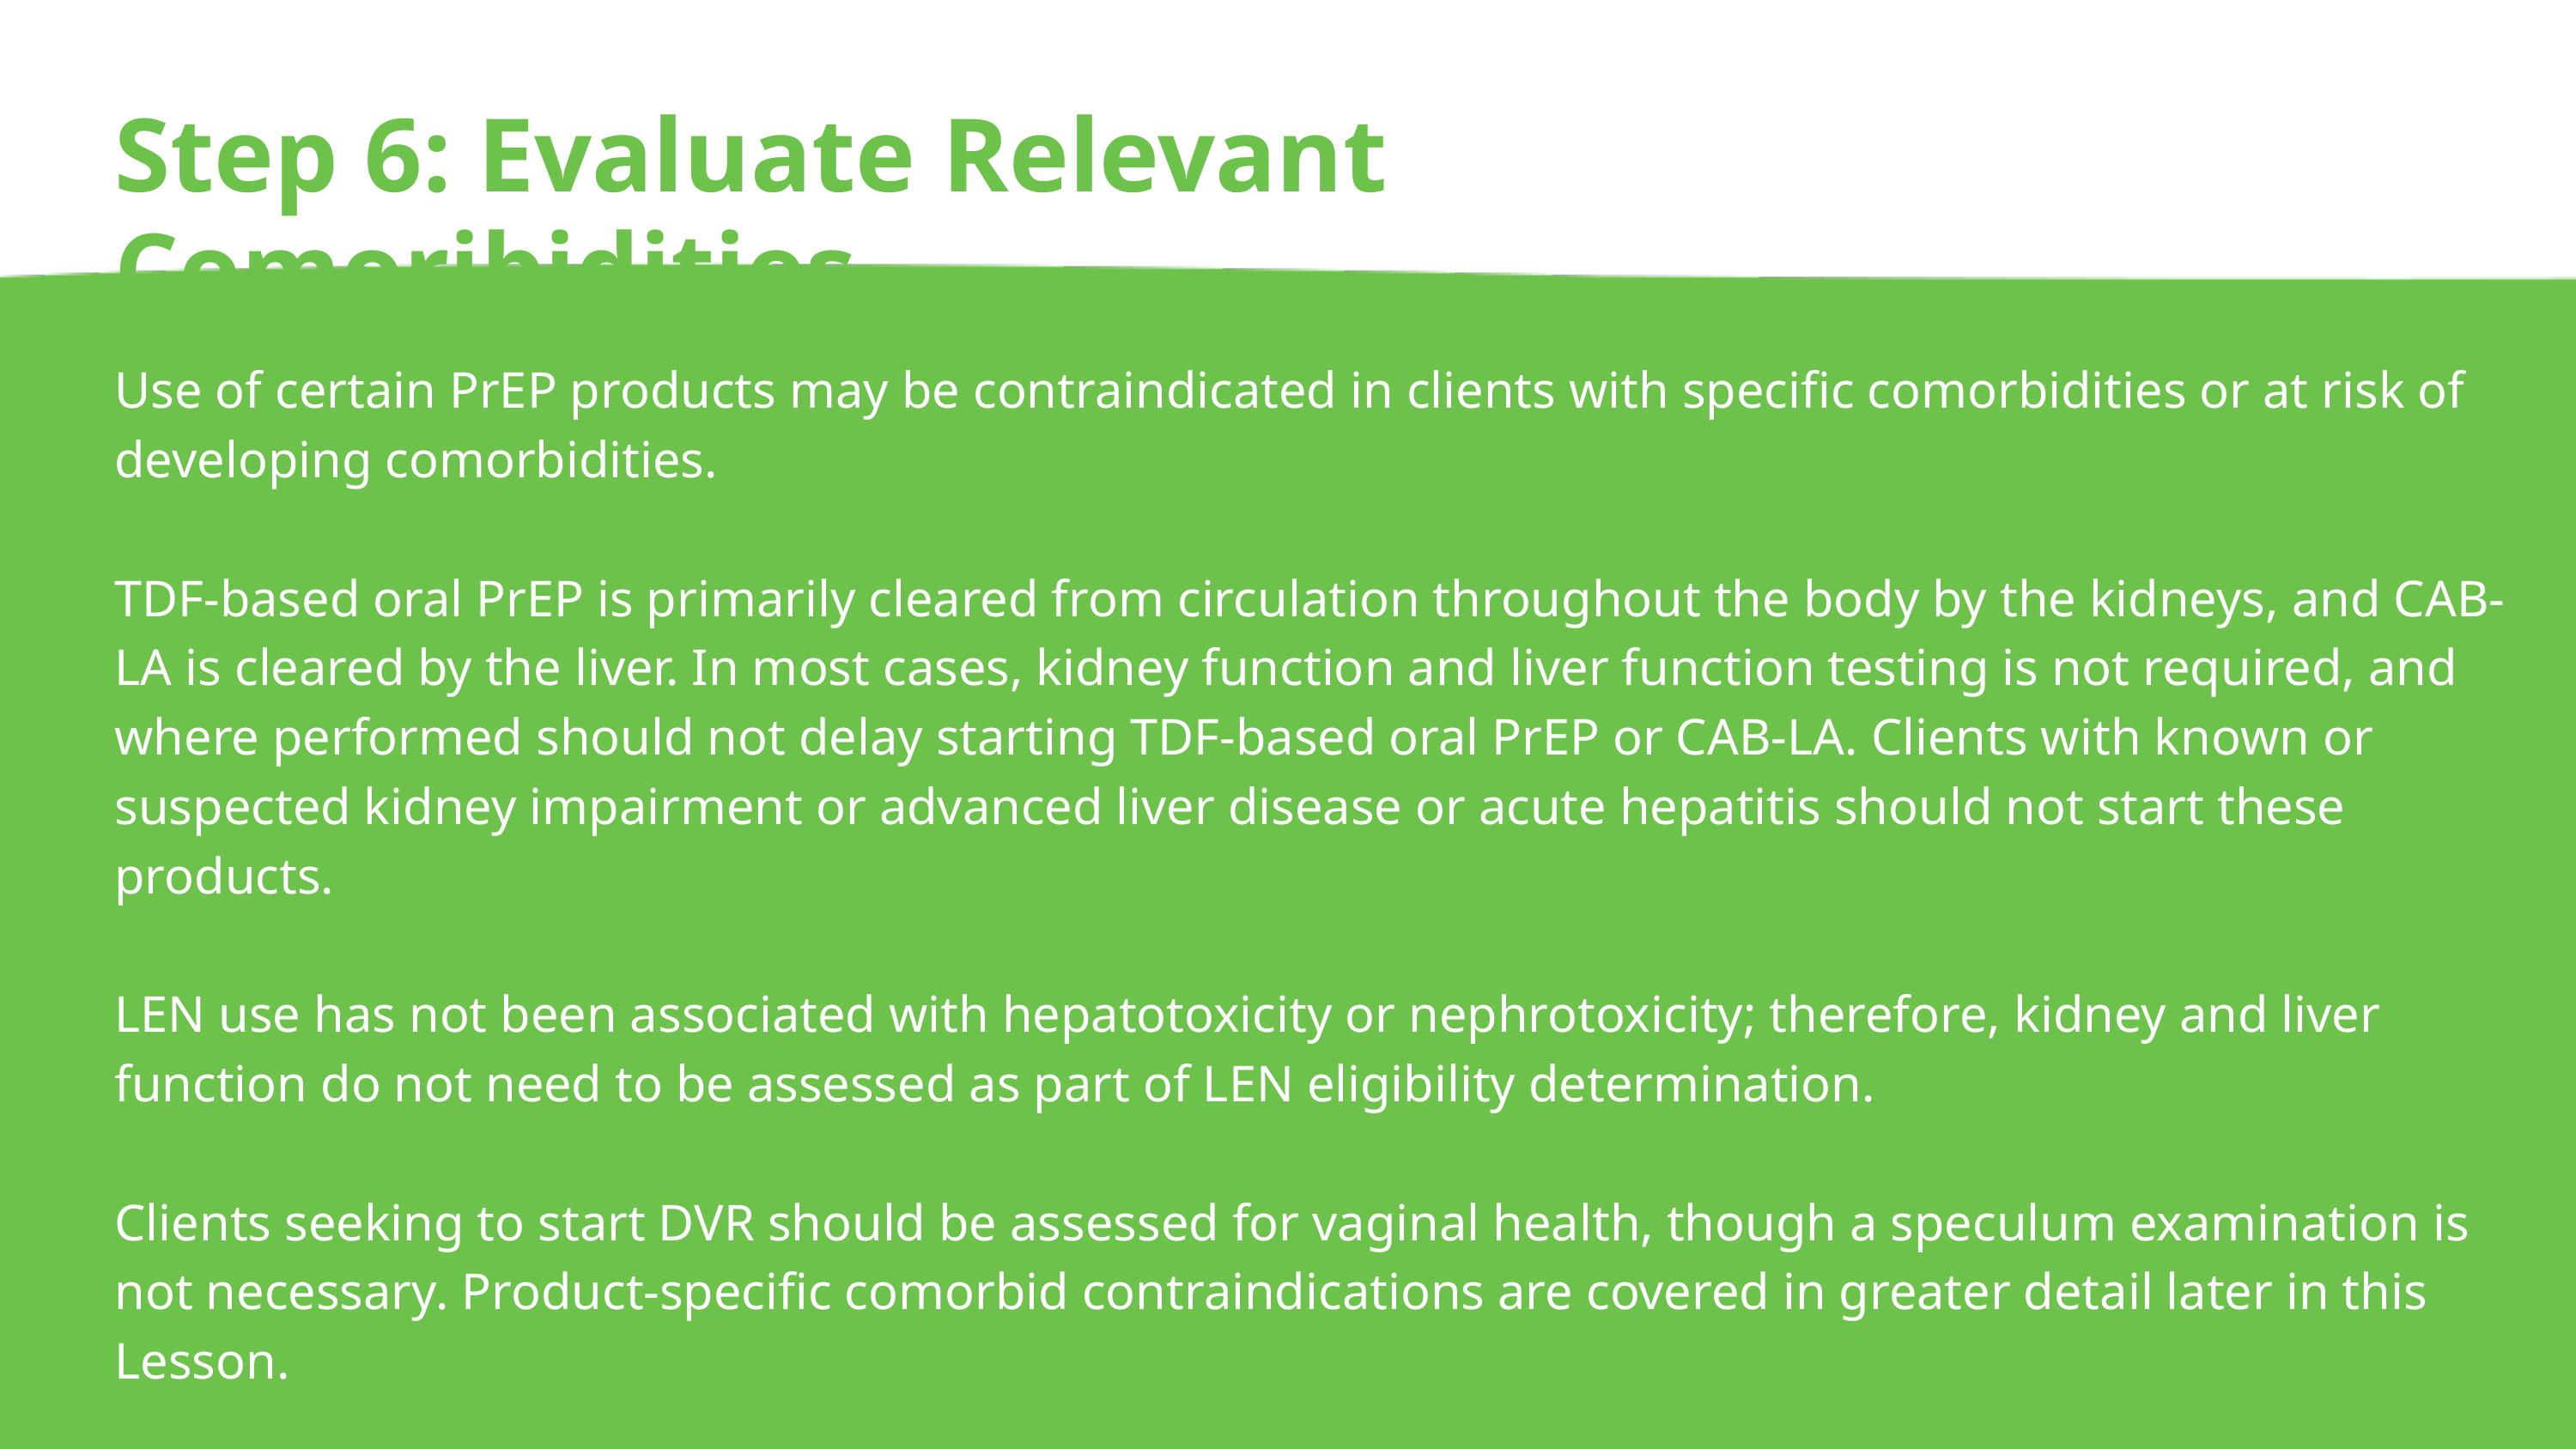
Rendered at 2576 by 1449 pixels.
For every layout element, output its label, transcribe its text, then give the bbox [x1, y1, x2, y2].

text_box [0, 248, 2576, 1449]
text_box Step 6: Evaluate Relevant Comoribidities [114, 98, 1808, 328]
text_box Use of certain PrEP products may be contraindicated in clients with specific comorbidities or at risk of developing comorbidities. TDF-based oral PrEP is primarily cleared from circulation throughout the body by the kidneys, and CAB-LA is cleared by the liver. In most cases, kidney function and liver function testing is not required, and where performed should not delay starting TDF-based oral PrEP or CAB-LA. Clients with known or suspected kidney impairment or advanced liver disease or acute hepatitis should not start these products. LEN use has not been associated with hepatotoxicity or nephrotoxicity; therefore, kidney and liver function do not need to be assessed as part of LEN eligibility determination. Clients seeking to start DVR should be assessed for vaginal health, though a speculum examination is not necessary. Product-specific comorbid contraindications are covered in greater detail later in this Lesson. [114, 349, 2540, 1449]
